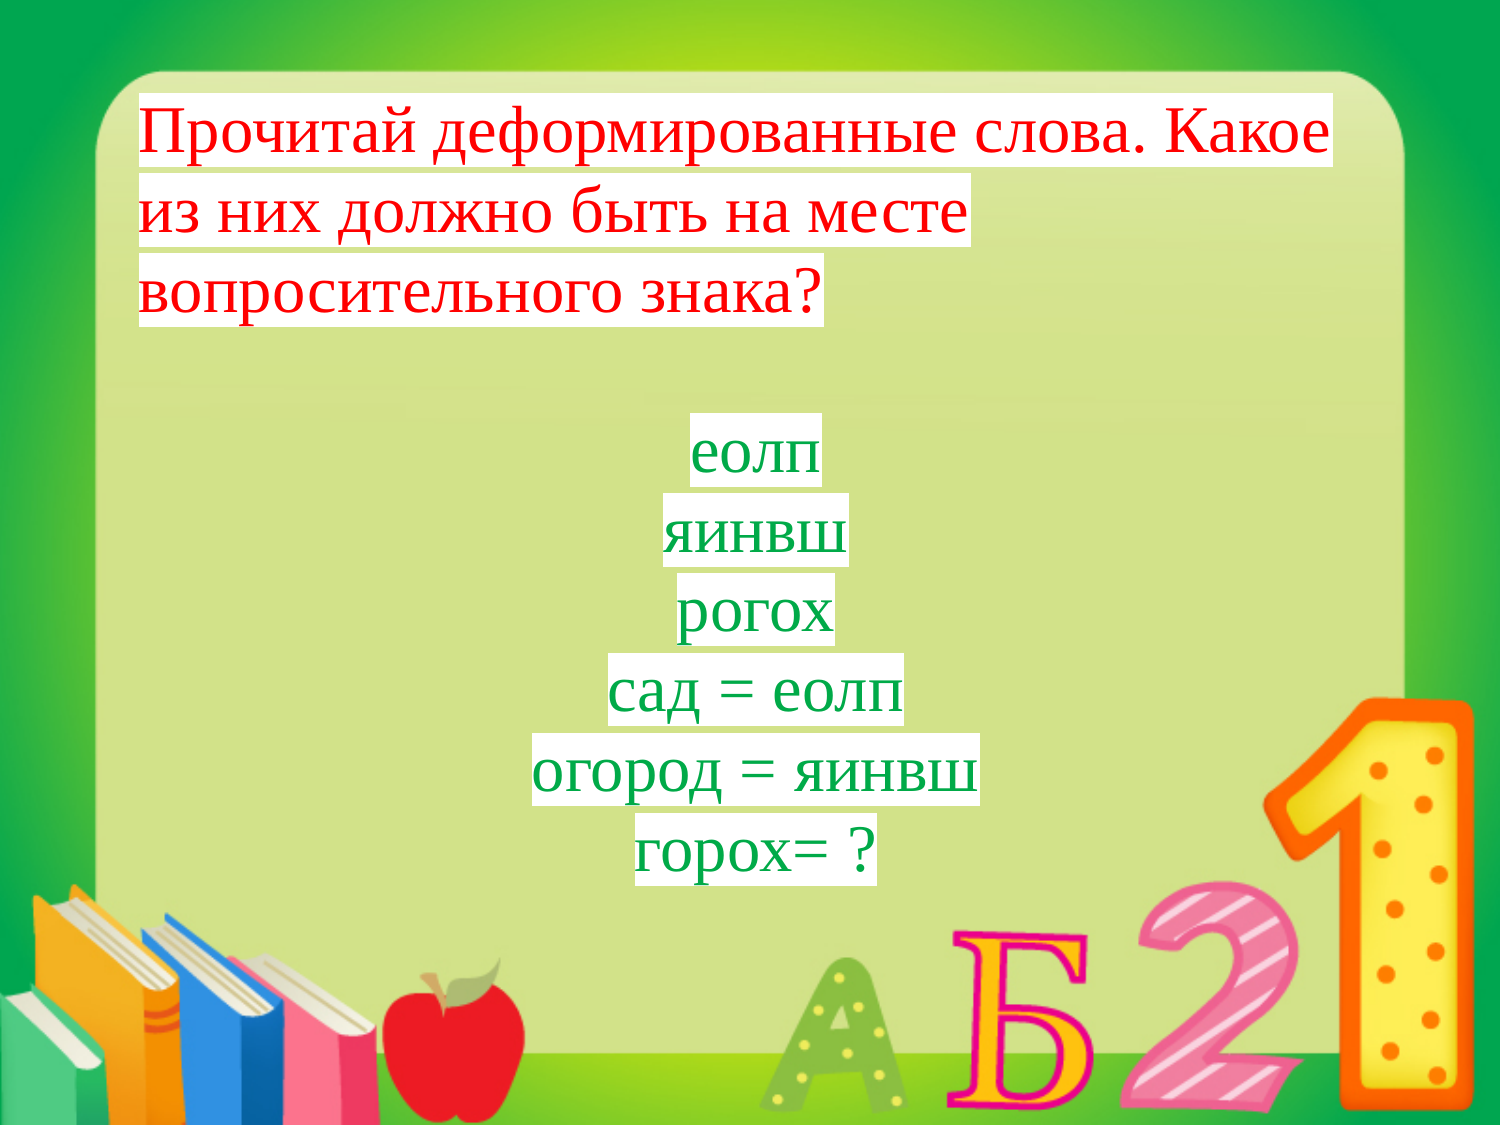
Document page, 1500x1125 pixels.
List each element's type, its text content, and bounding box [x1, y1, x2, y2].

text_box Прочитай деформированные слова. Какое из них должно быть на месте вопросительного знака? еолп яинвш рогох сад = еолп огород = яинвш горох= ? [123, 78, 1388, 1125]
picture [0, 0, 1500, 1125]
